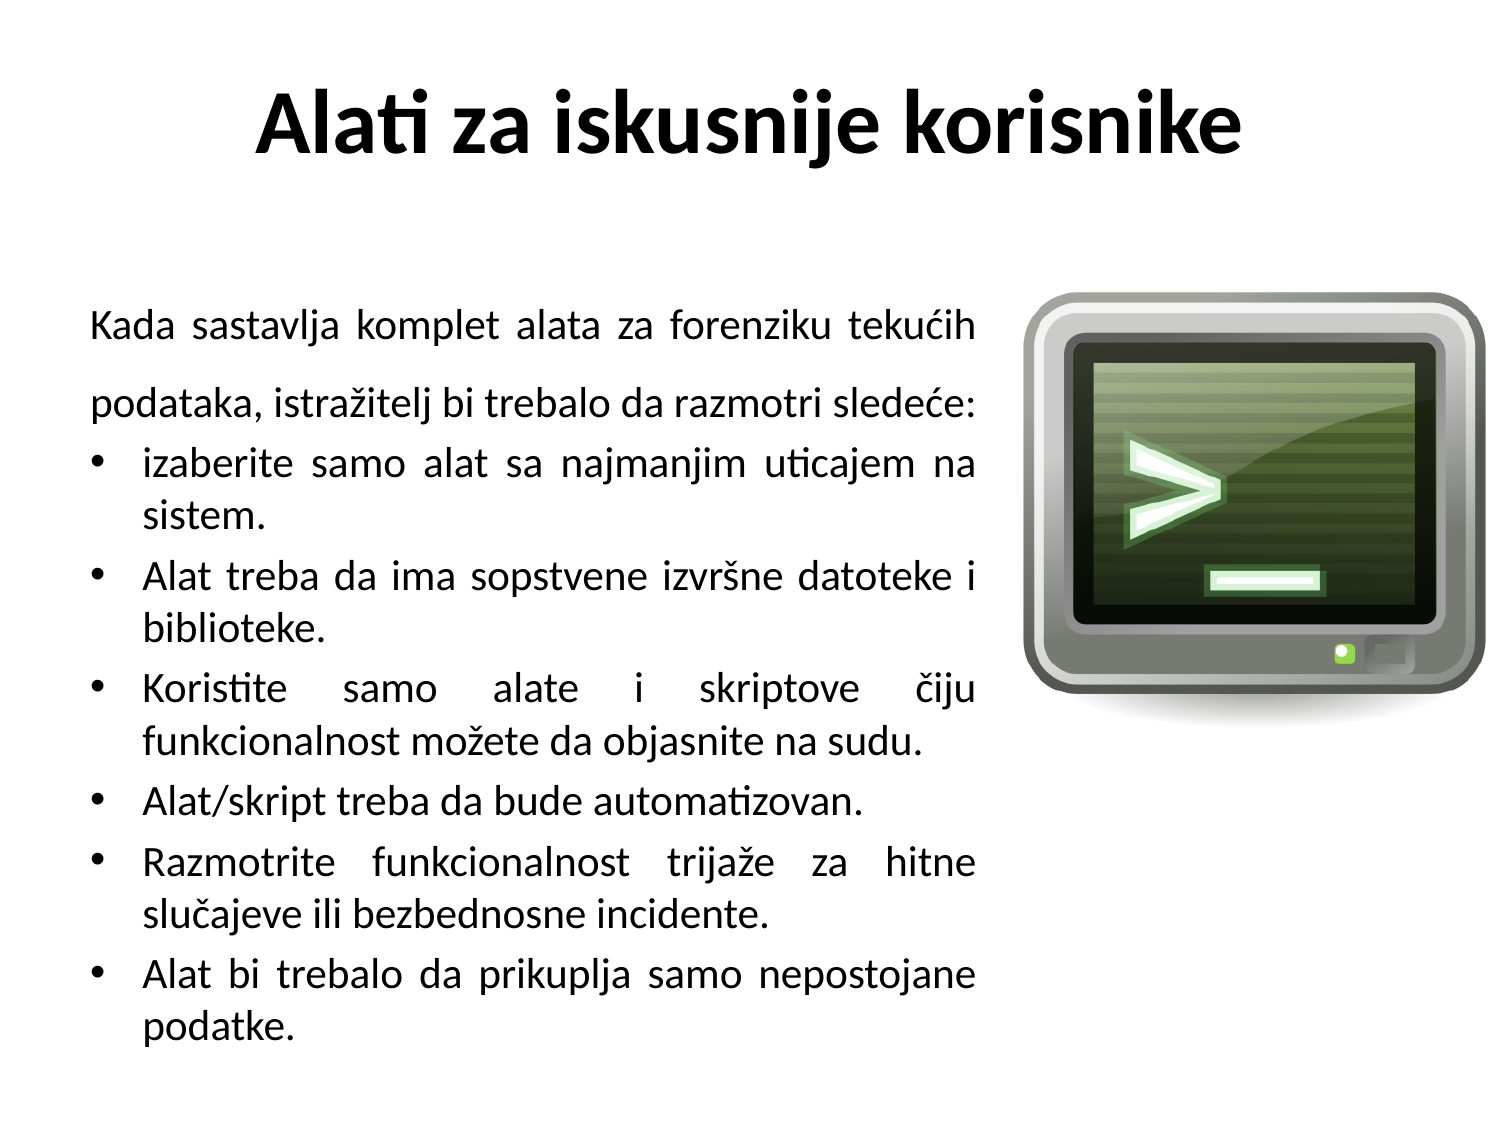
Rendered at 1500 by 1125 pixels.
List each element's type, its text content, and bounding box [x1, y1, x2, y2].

picture [1013, 262, 1495, 744]
title Alati za iskusnije korisnike [74, 44, 1426, 189]
list Kada sastavlja komplet alata za forenziku tekućih podataka, istražitelj bi trebalo da razmotri sledeće: izaberite samo alat sa najmanjim uticajem na sistem. Alat treba da ima sopstvene izvršne datoteke i biblioteke. Koristite samo alate i skriptove čiju funkcionalnost možete da objasnite na sudu. Alat/skript treba da bude automatizovan. Razmotrite funkcionalnost trijaže za hitne slučajeve ili bezbednosne incidente. Alat bi trebalo da prikuplja samo nepostojane podatke. [74, 262, 993, 1101]
